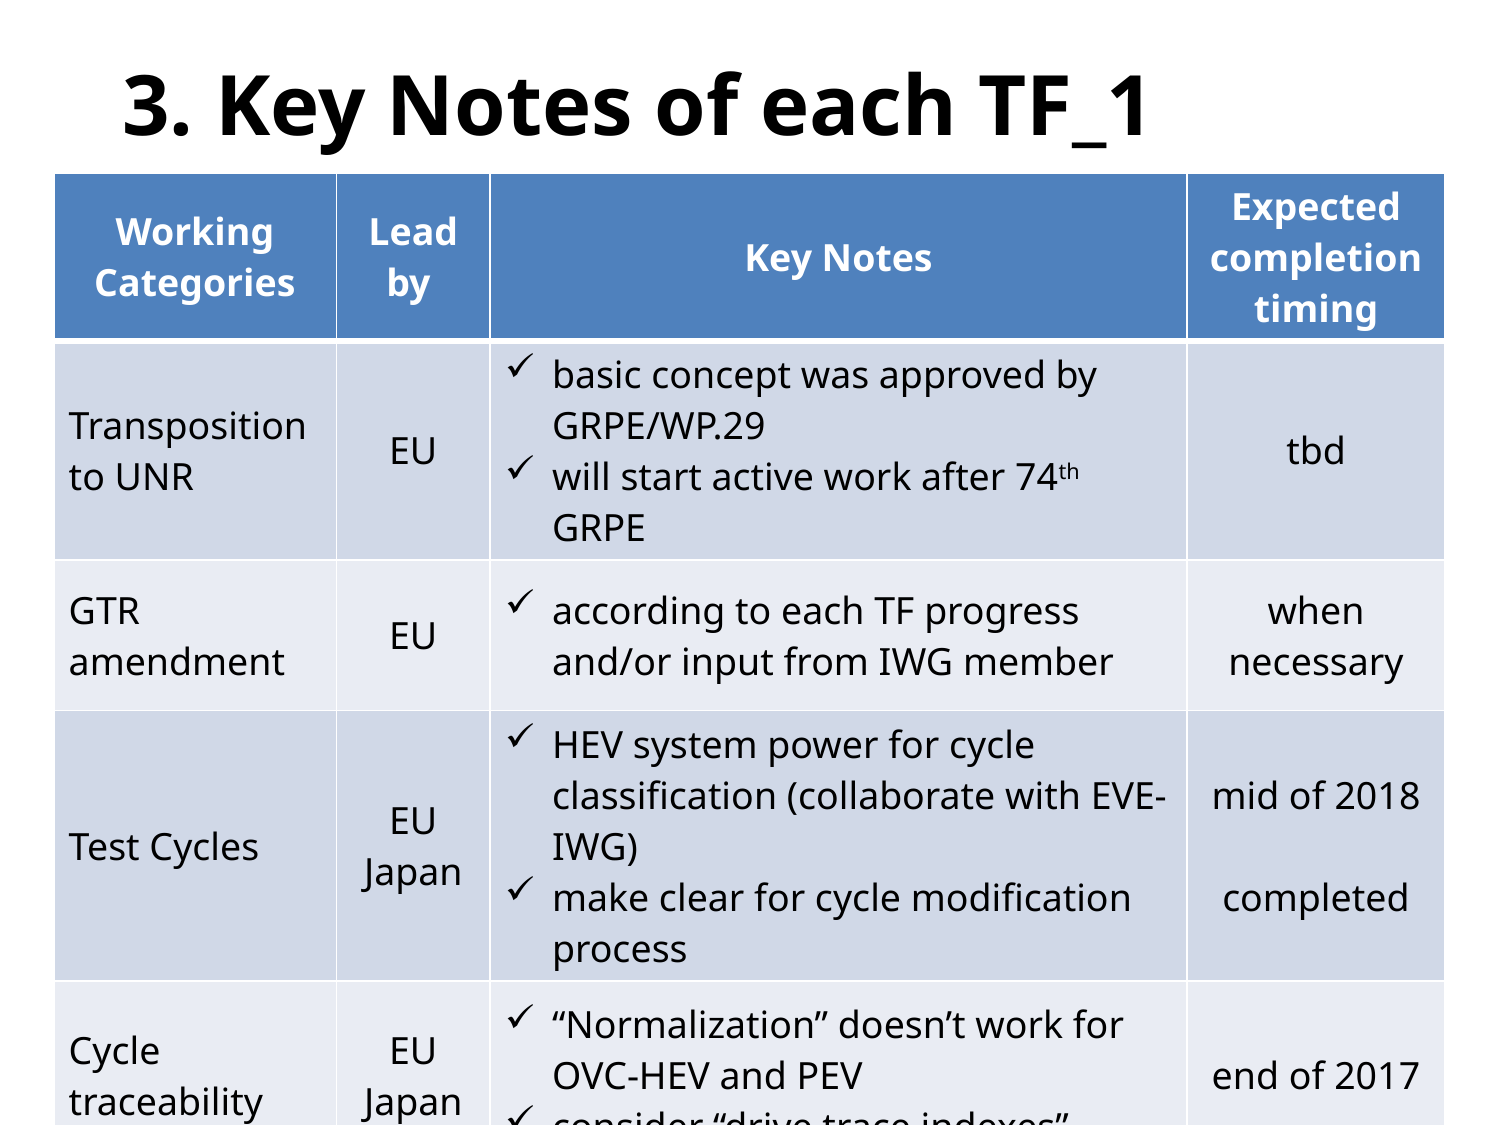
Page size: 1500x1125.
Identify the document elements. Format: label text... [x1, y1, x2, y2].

table_cell end of 2017 [1188, 982, 1444, 1125]
table_cell EU [337, 561, 489, 710]
table_header Lead by [337, 174, 489, 338]
table_header Expected completion timing [1188, 174, 1444, 338]
table_cell EU [337, 344, 489, 559]
table_cell “Normalization” doesn’t work for OVC-HEV and PEV consider “drive trace indexes” [491, 982, 1186, 1125]
table_cell tbd [1188, 344, 1444, 559]
table_cell EU Japan [337, 711, 489, 980]
table_cell according to each TF progress and/or input from IWG member [491, 561, 1186, 710]
table_cell EU Japan [337, 982, 489, 1125]
table_cell Test Cycles [55, 711, 336, 980]
table_cell Transposition to UNR [55, 344, 336, 559]
table_header Working Categories [55, 174, 336, 338]
text_box 3. Key Notes of each TF_1 [107, 45, 1193, 160]
table_cell basic concept was approved by GRPE/WP.29 will start active work after 74th GRPE [491, 344, 1186, 559]
table_cell Cycle traceability [55, 982, 336, 1125]
table_cell GTR amendment [55, 561, 336, 710]
table_header Key Notes [491, 174, 1186, 338]
table_cell when necessary [1188, 561, 1444, 710]
table_cell mid of 2018 completed [1188, 711, 1444, 980]
table_cell HEV system power for cycle classification (collaborate with EVE-IWG) make clear for cycle modification process [491, 711, 1186, 980]
